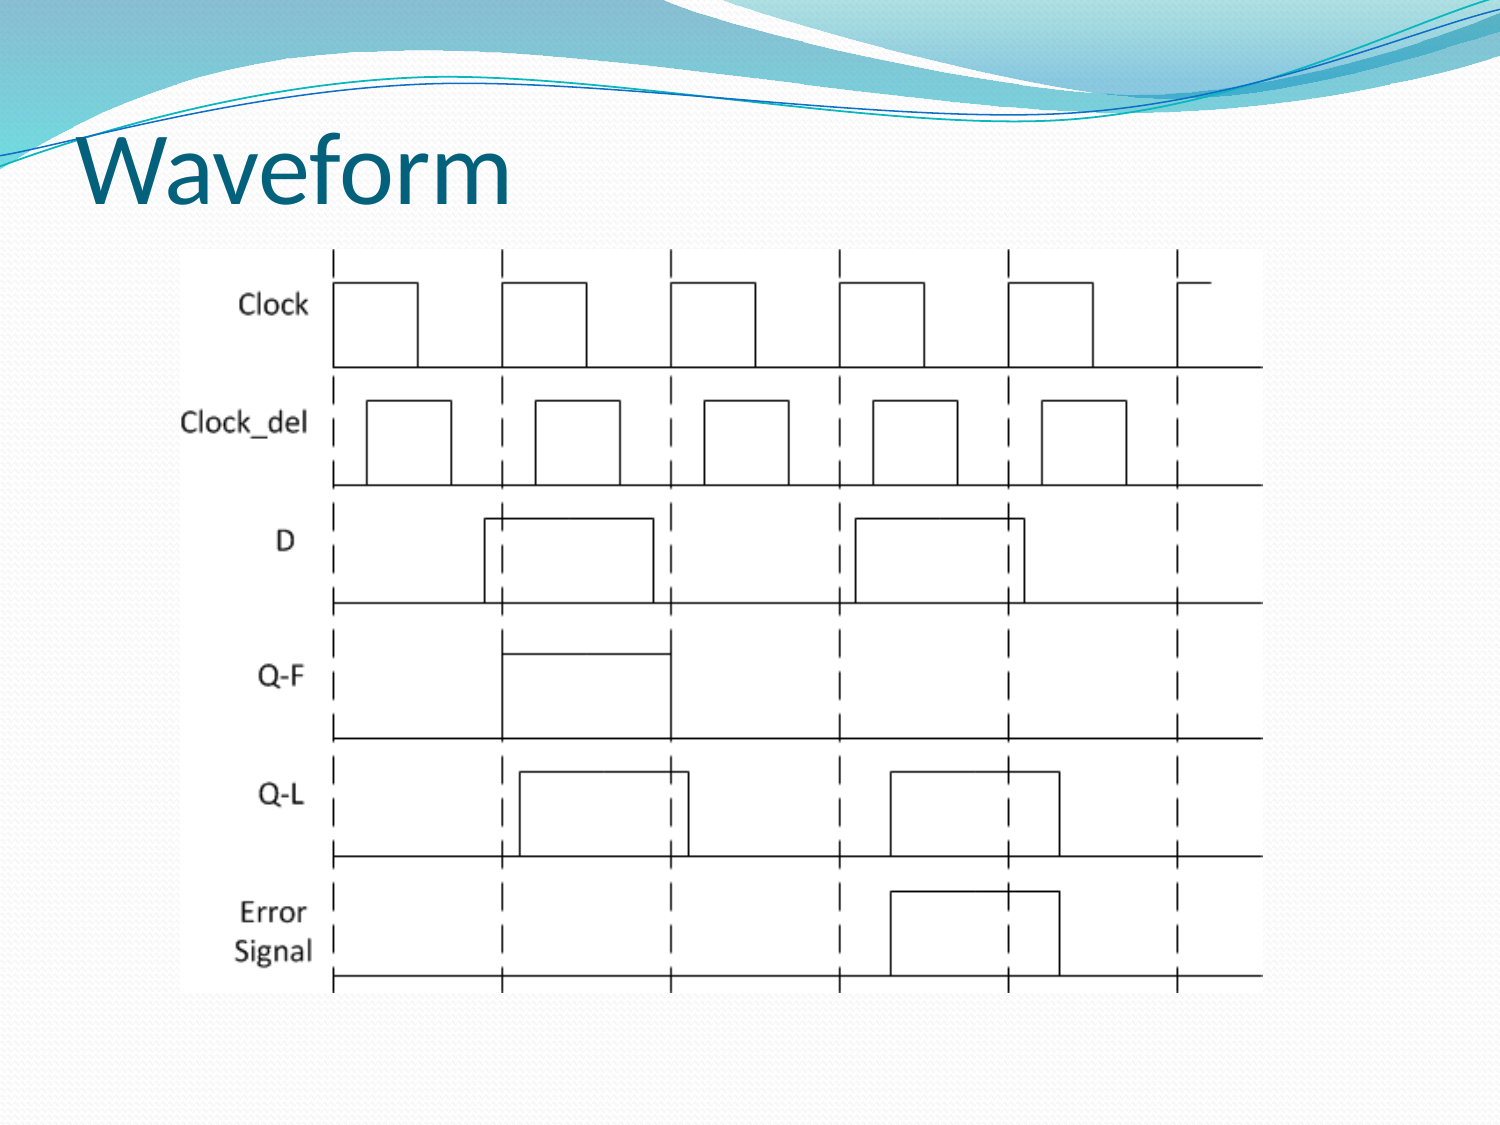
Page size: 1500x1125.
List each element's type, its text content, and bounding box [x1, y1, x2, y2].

picture [180, 249, 1263, 994]
title Waveform [75, 37, 1425, 225]
